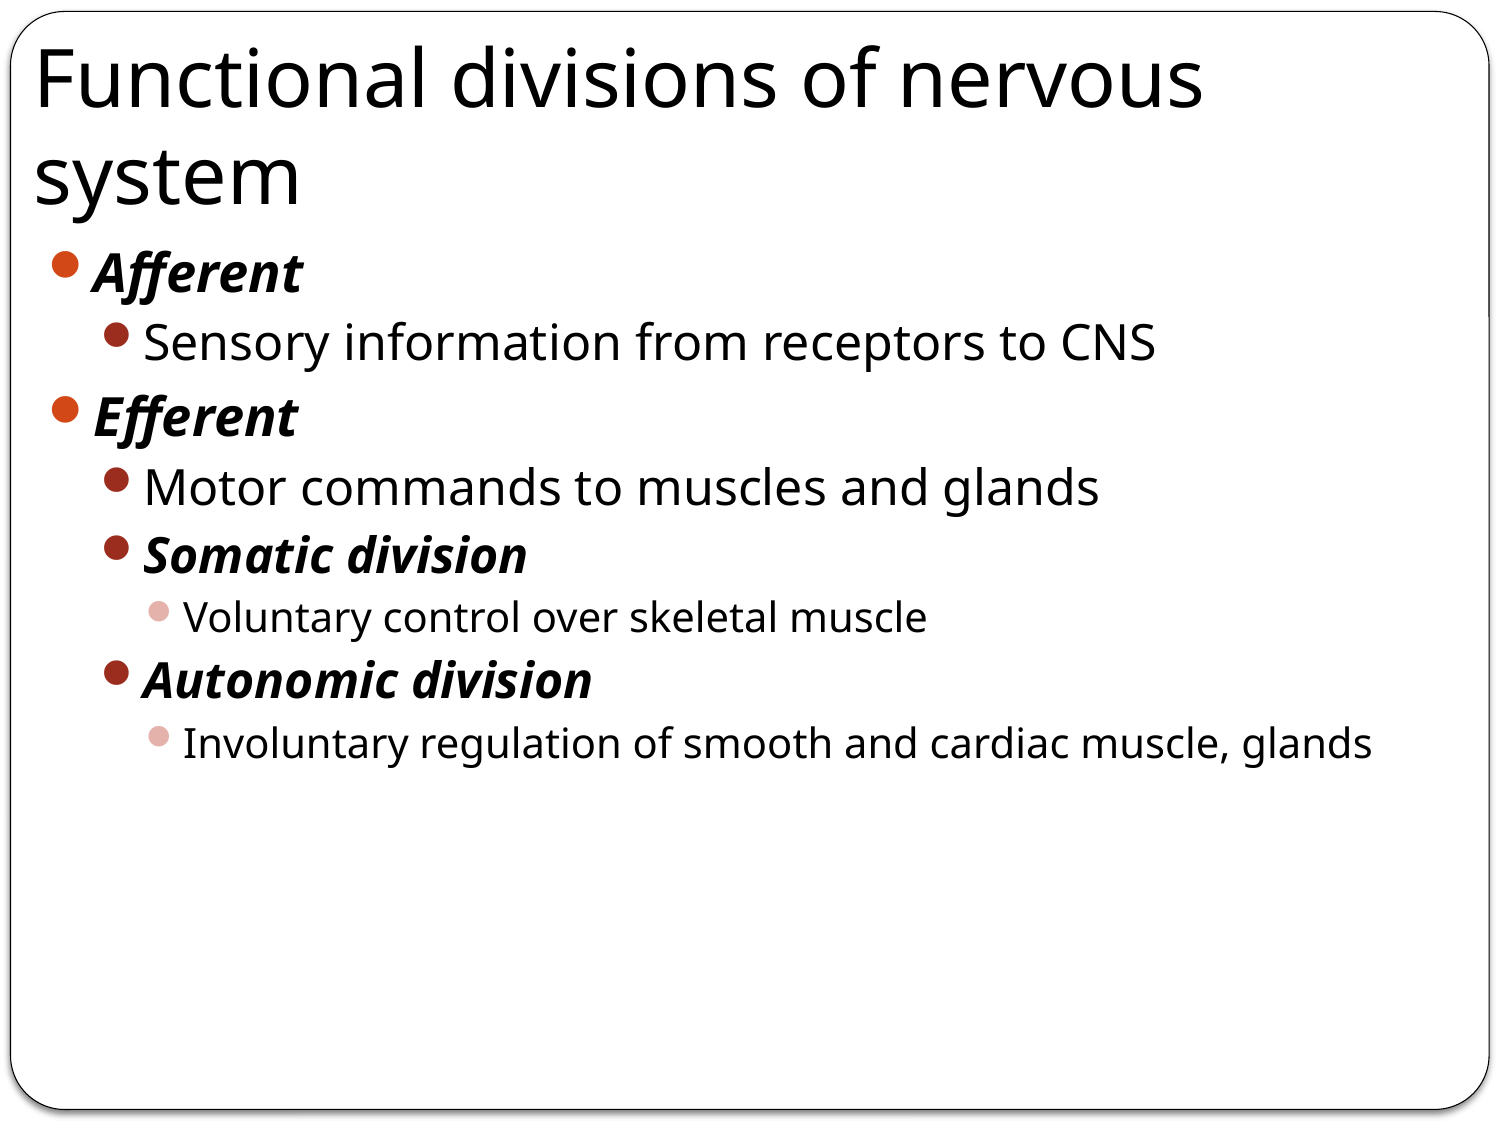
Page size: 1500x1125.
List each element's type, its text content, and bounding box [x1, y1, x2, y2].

title Functional divisions of nervous system [19, 18, 1467, 236]
list Afferent Sensory information from receptors to CNS Efferent Motor commands to muscles and glands Somatic division Voluntary control over skeletal muscle Autonomic division Involuntary regulation of smooth and cardiac muscle, glands [33, 230, 1475, 956]
